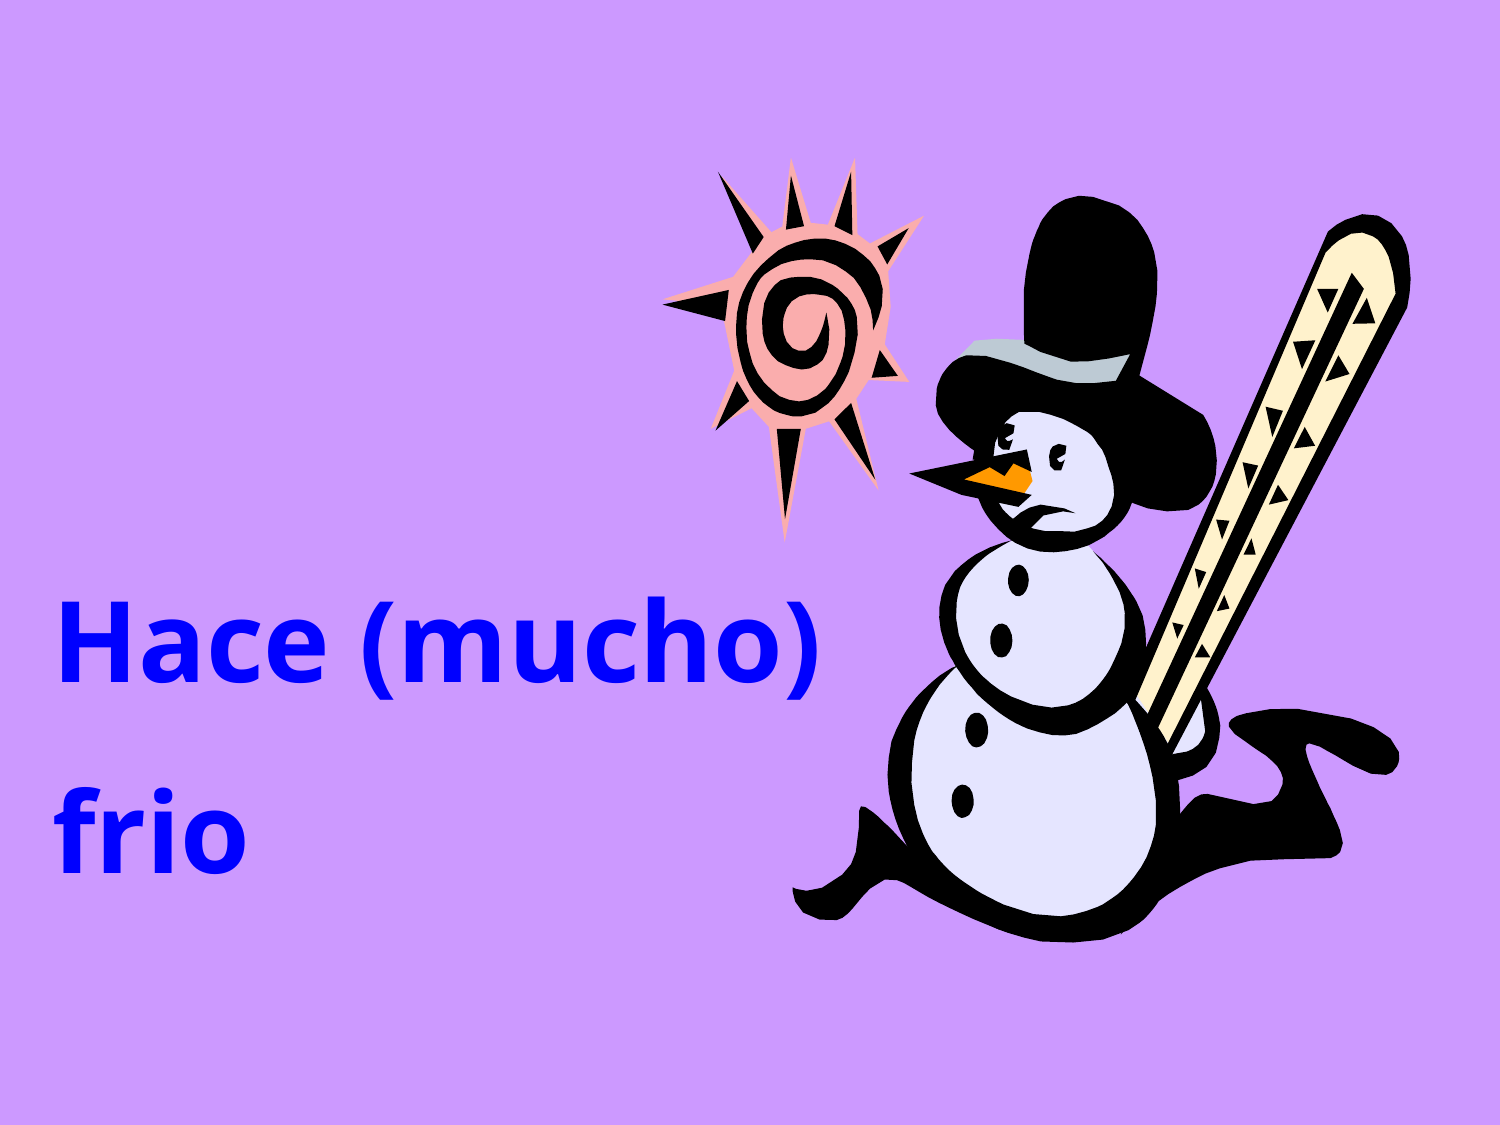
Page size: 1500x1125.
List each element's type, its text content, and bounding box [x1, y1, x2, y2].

picture [662, 149, 1416, 951]
text_box Hace (mucho) frio [37, 562, 657, 904]
